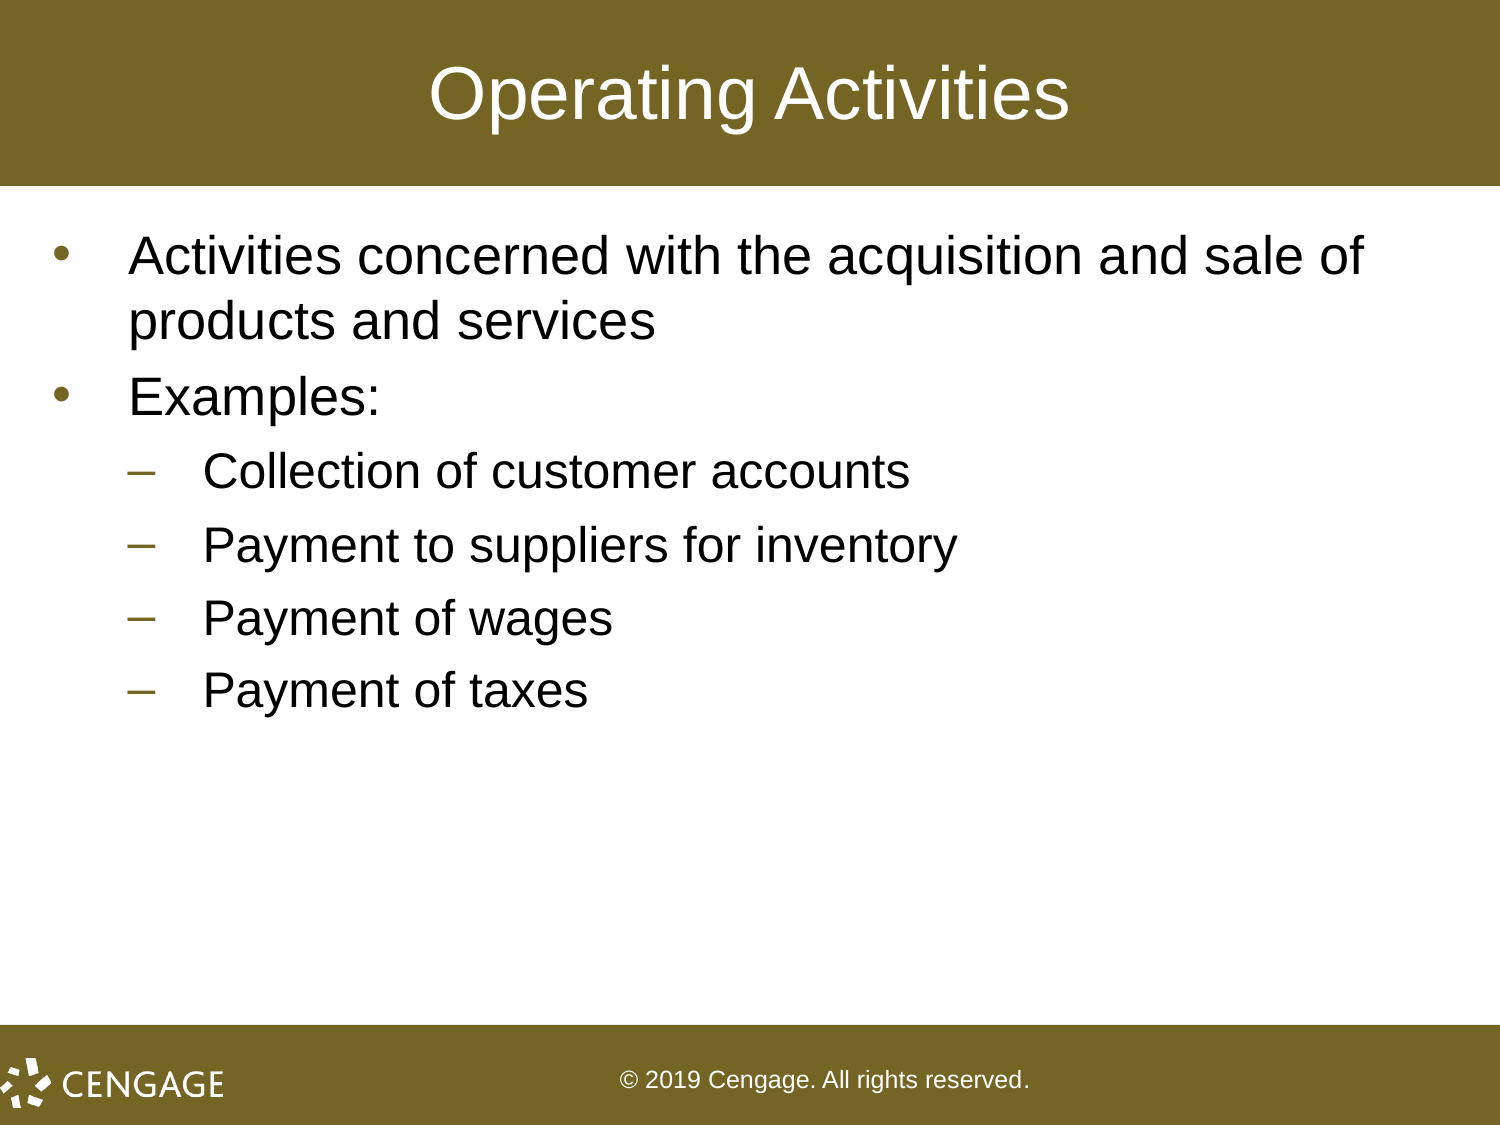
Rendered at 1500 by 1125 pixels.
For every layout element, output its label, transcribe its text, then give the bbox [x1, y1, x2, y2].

title Operating Activities [7, 4, 1493, 175]
list Activities concerned with the acquisition and sale of products and services Examples: Collection of customer accounts Payment to suppliers for inventory Payment of wages Payment of taxes [37, 212, 1475, 982]
picture [0, 1058, 223, 1108]
